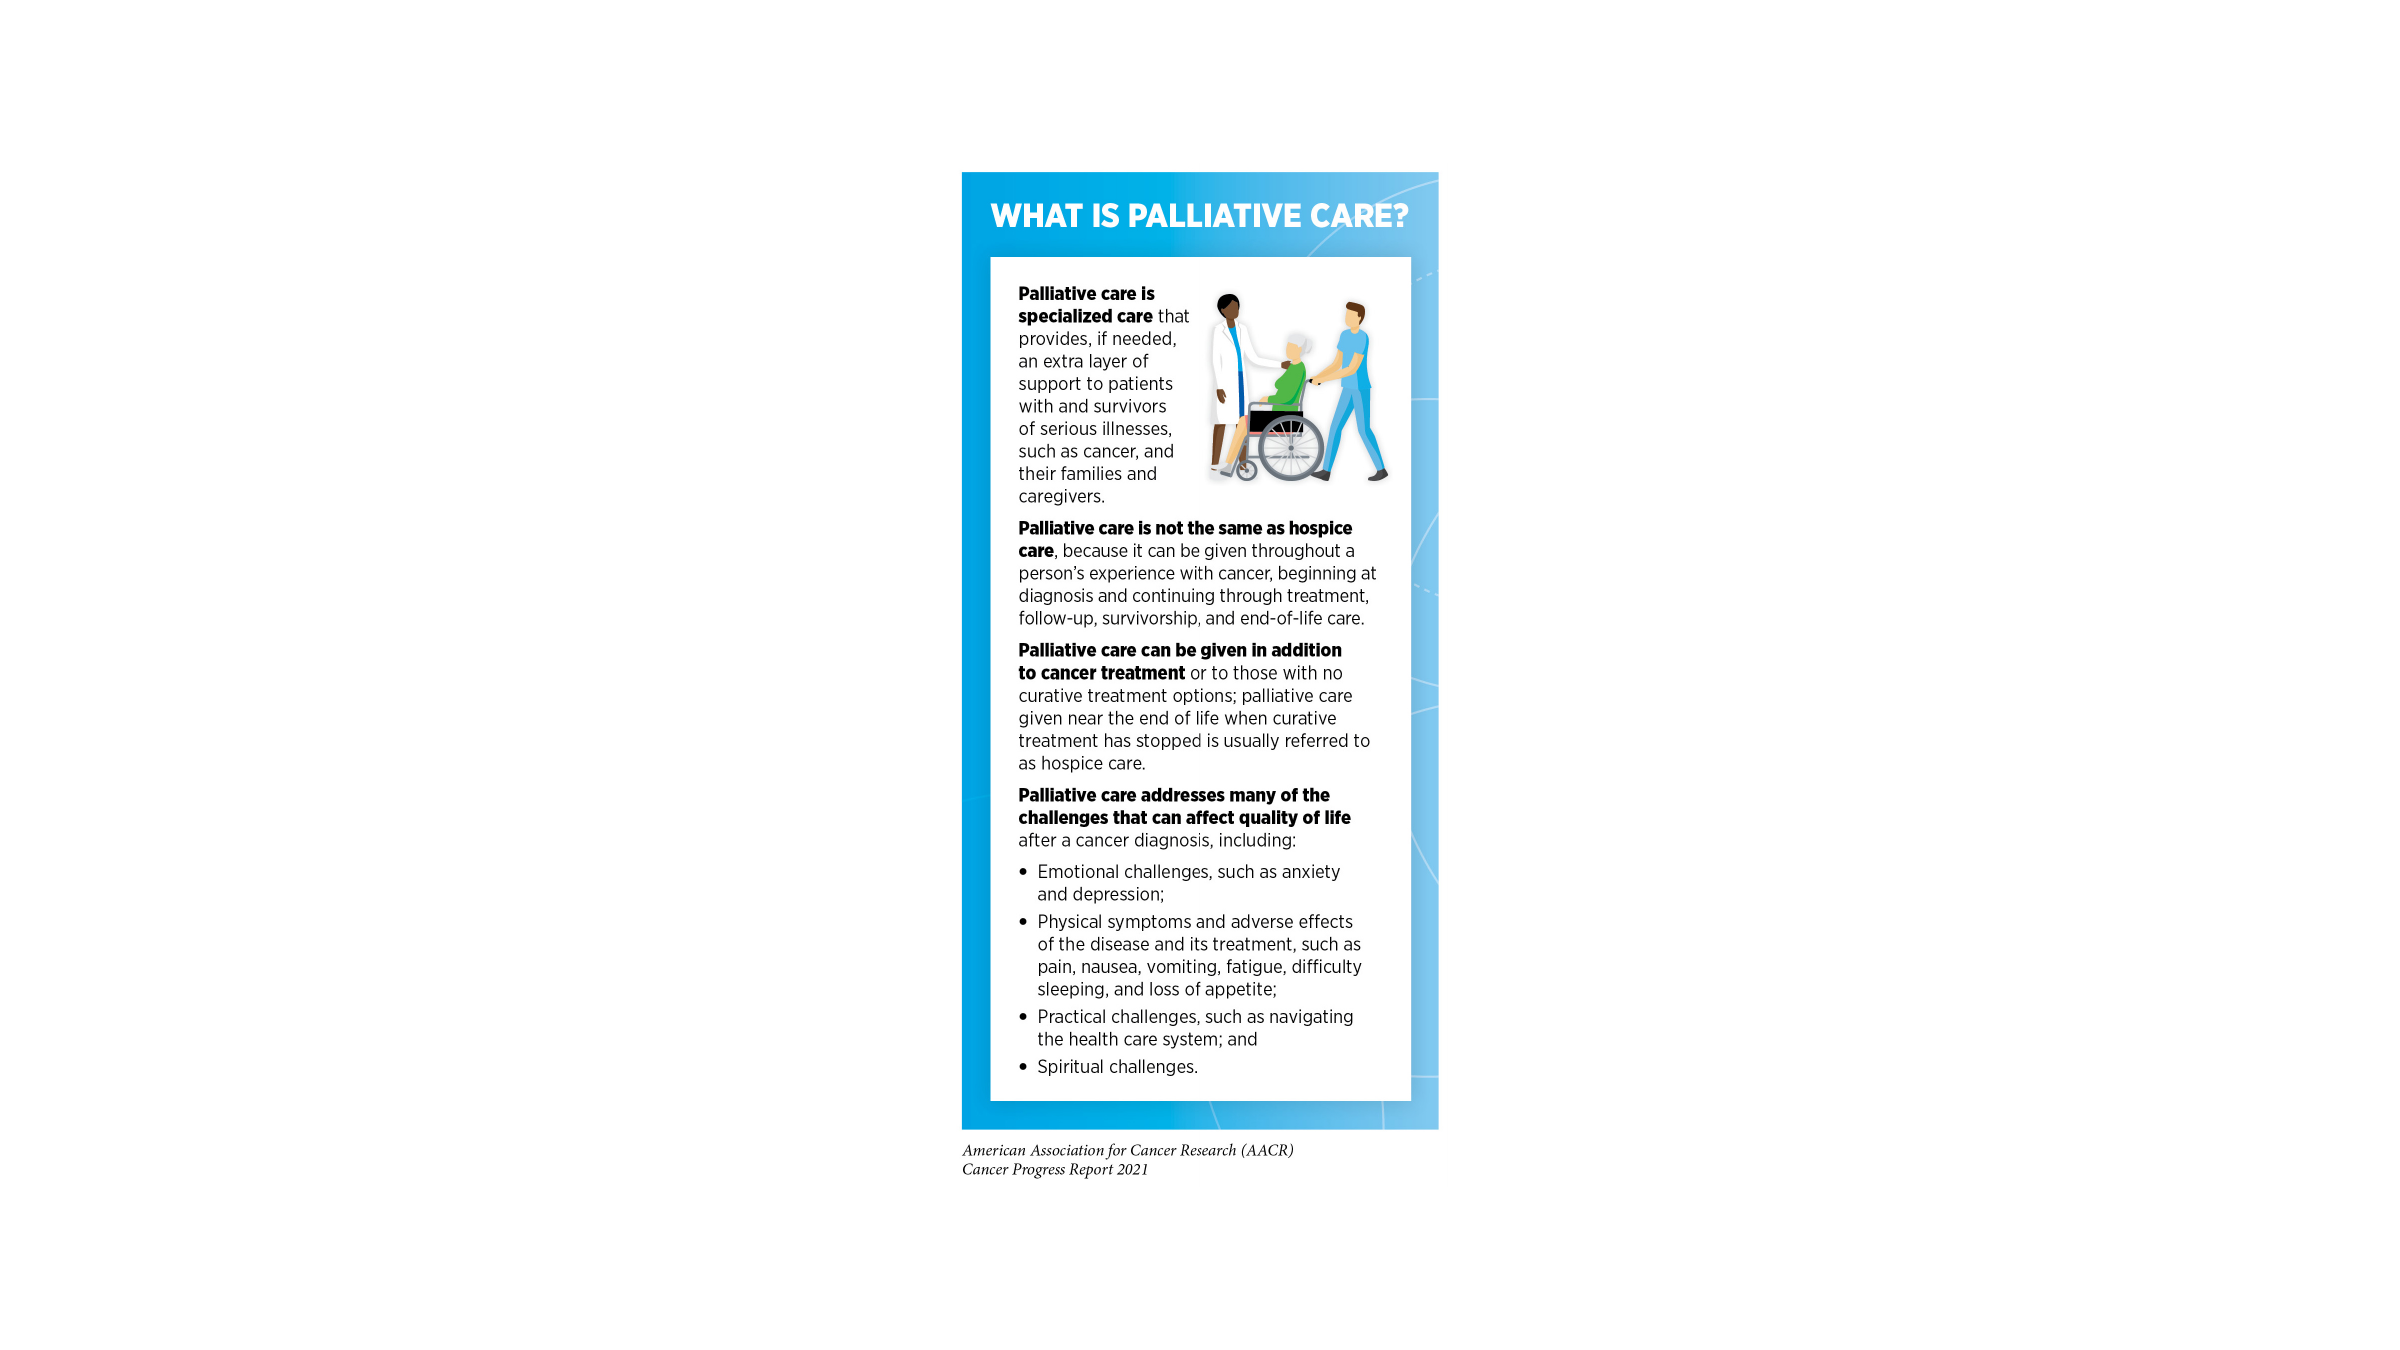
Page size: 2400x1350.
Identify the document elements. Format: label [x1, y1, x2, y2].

picture [951, 163, 1448, 1187]
